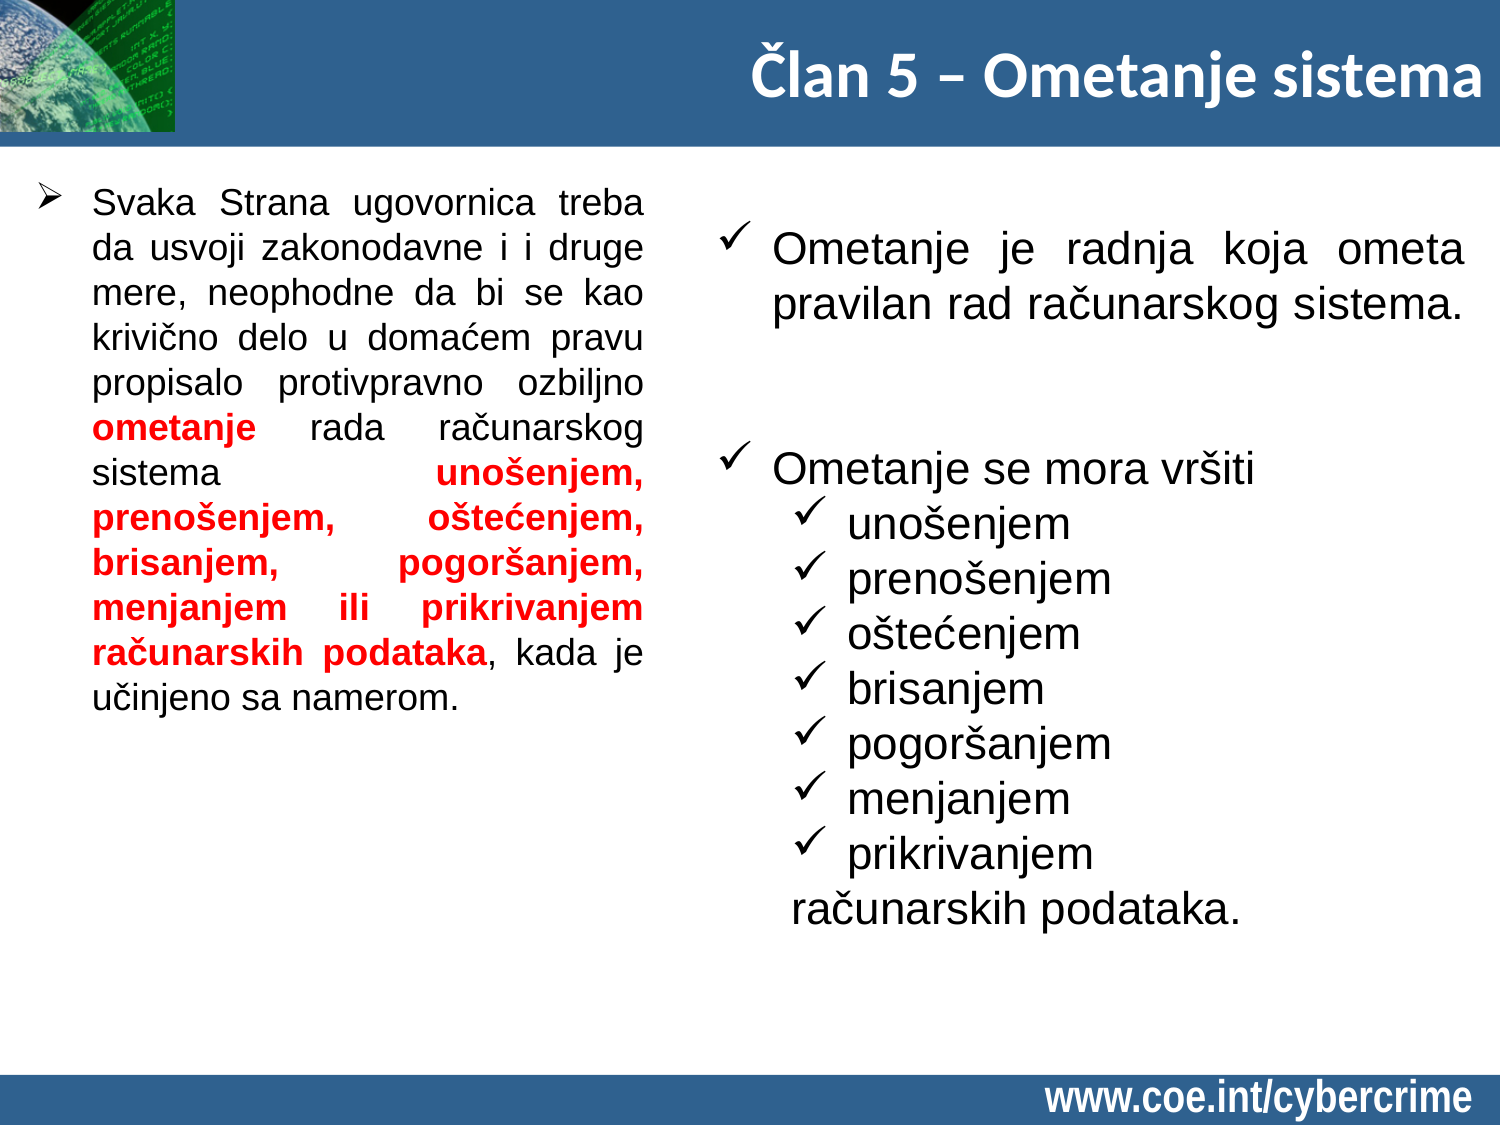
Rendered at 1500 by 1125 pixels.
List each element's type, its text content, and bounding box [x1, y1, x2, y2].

text_box [0, 1073, 1030, 1125]
text_box www.coe.int/cybercrime [1030, 1059, 1500, 1125]
text_box Član 5 – Ometanje sistema [0, 0, 1500, 149]
text_box Svaka Strana ugovornica treba da usvoji zakonodavne i i druge mere, neophodne da bi se kao krivično delo u domaćem pravu propisalo protivpravno ozbiljno ometanje rada računarskog sistema unošenjem, prenošenjem, oštećenjem, brisanjem, pogoršanjem, menjanjem ili prikrivanjem računarskih podataka, kada je učinjeno sa namerom. [20, 170, 659, 726]
text_box Ometanje je radnja koja ometa pravilan rad računarskog sistema. Ometanje se mora vršiti unošenjem prenošenjem oštećenjem brisanjem pogoršanjem menjanjem prikrivanjem računarskih podataka. [701, 211, 1480, 941]
picture [0, 0, 175, 132]
